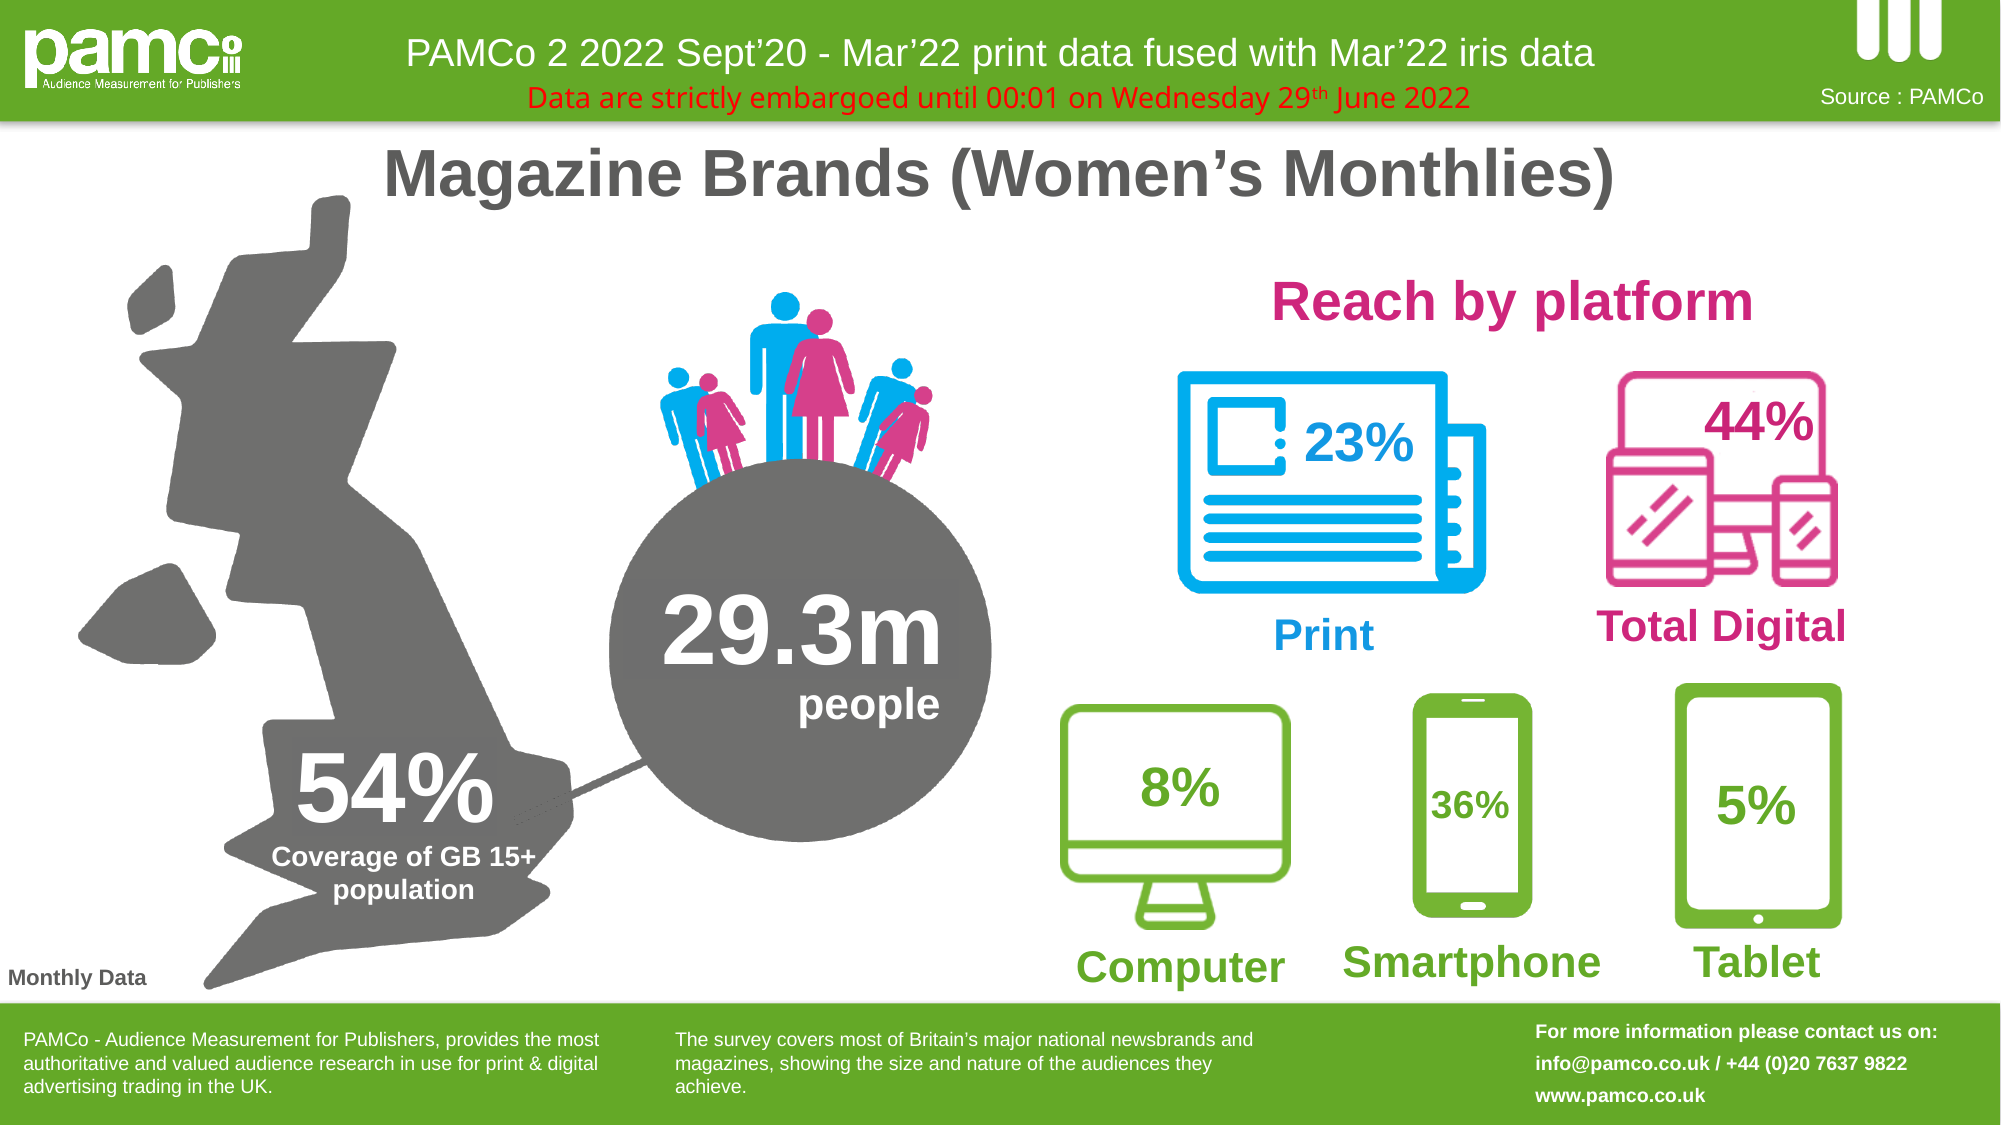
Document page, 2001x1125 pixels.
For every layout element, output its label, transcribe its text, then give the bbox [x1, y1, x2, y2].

picture [1382, 644, 1565, 944]
picture [1142, 326, 1521, 636]
picture [55, 218, 1011, 1017]
picture [1341, 631, 1350, 636]
picture [23, 26, 243, 90]
text_box Magazine Brands (Women’s Monthlies) [0, 122, 2000, 218]
picture [1060, 704, 1291, 930]
picture [1850, 0, 1944, 108]
picture [1282, 624, 1295, 634]
picture [1606, 371, 1838, 587]
picture [1654, 655, 1862, 950]
